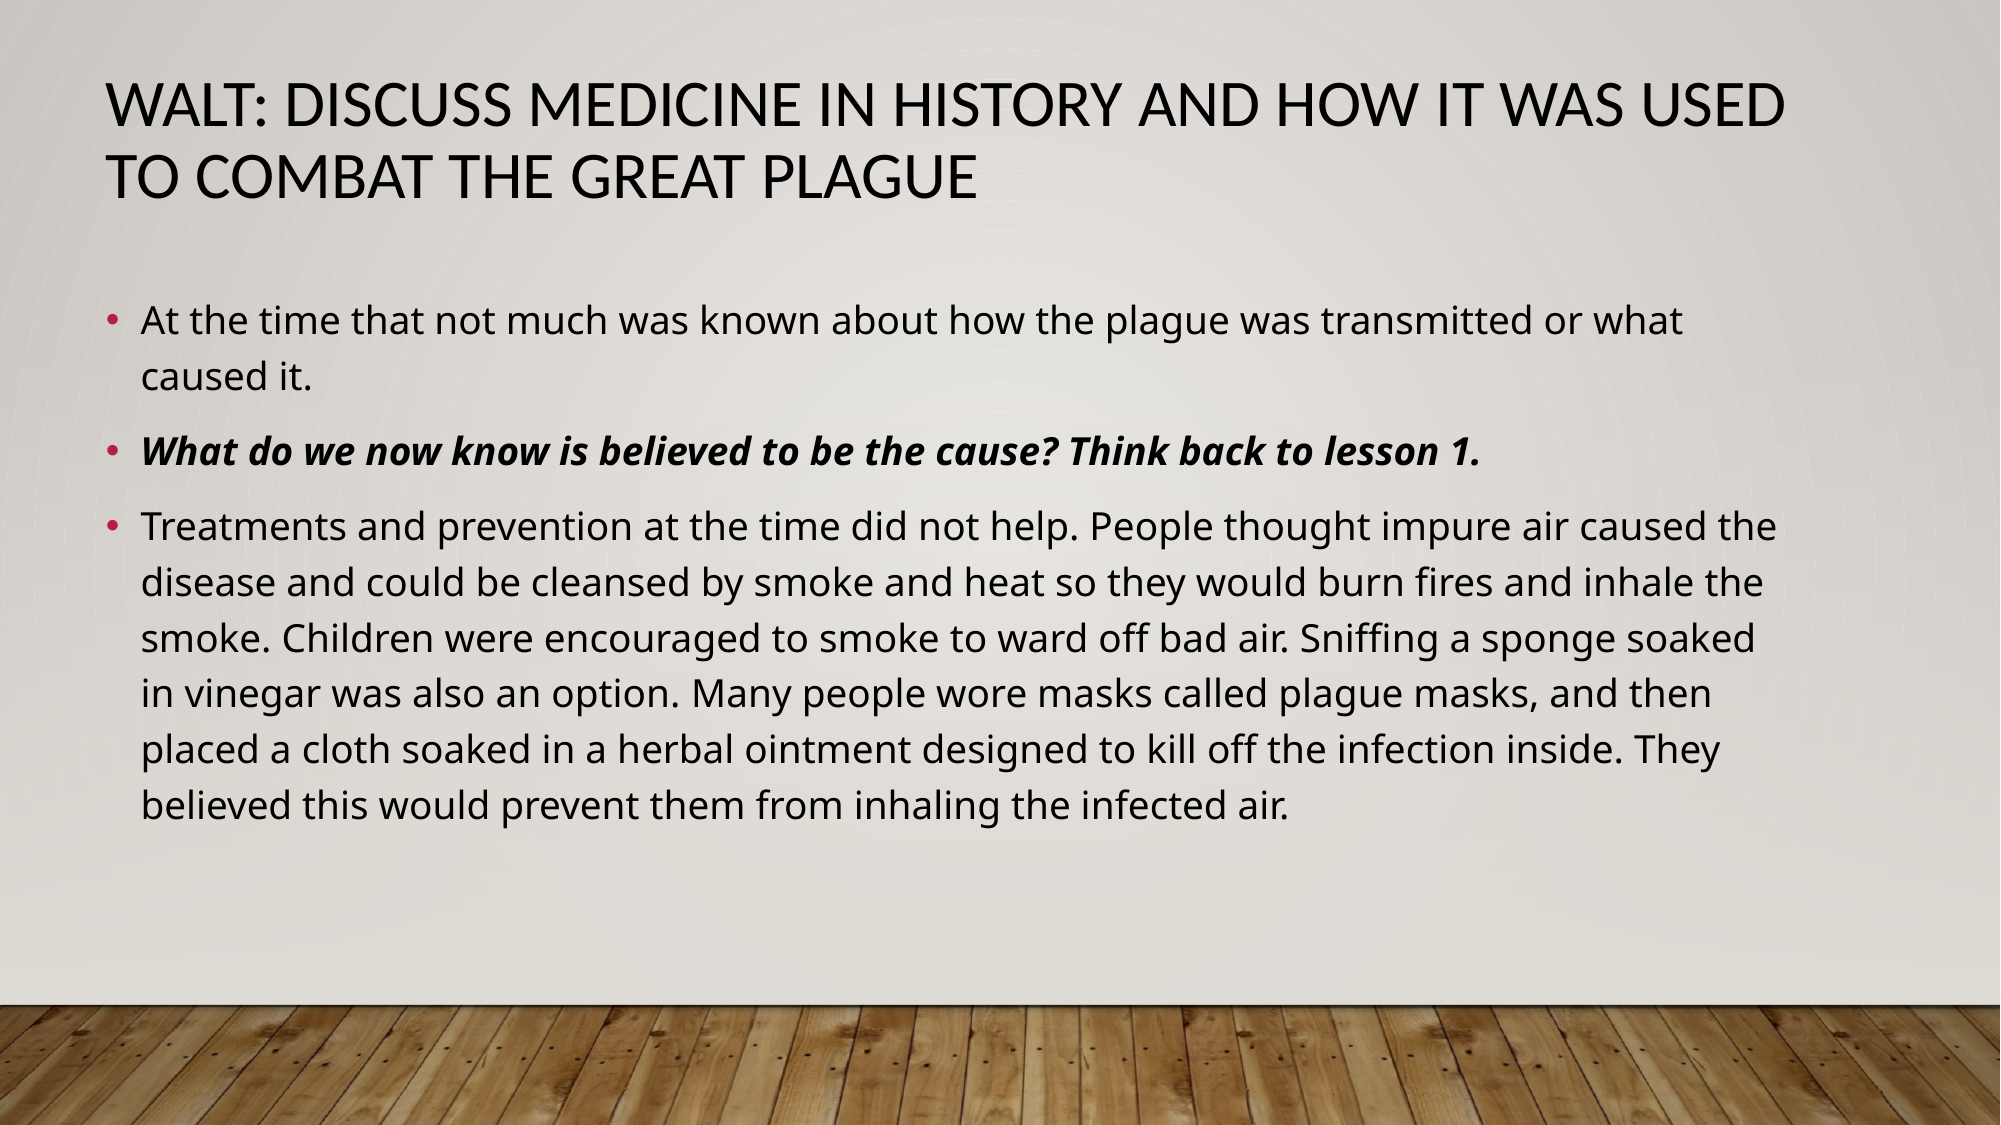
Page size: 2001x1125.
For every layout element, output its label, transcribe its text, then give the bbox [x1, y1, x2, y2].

picture [0, 1005, 2000, 1125]
list At the time that not much was known about how the plague was transmitted or what caused it. What do we now know is believed to be the cause? Think back to lesson 1. Treatments and prevention at the time did not help. People thought impure air caused the disease and could be cleansed by smoke and heat so they would burn fires and inhale the smoke. Children were encouraged to smoke to ward off bad air. Sniffing a sponge soaked in vinegar was also an option. Many people wore masks called plague masks, and then placed a cloth soaked in a herbal ointment designed to kill off the infection inside. They believed this would prevent them from inhaling the infected air. [90, 278, 1816, 843]
title WALT: discuss medicine in history and how it was used to combat the Great Plague [90, 61, 1816, 278]
